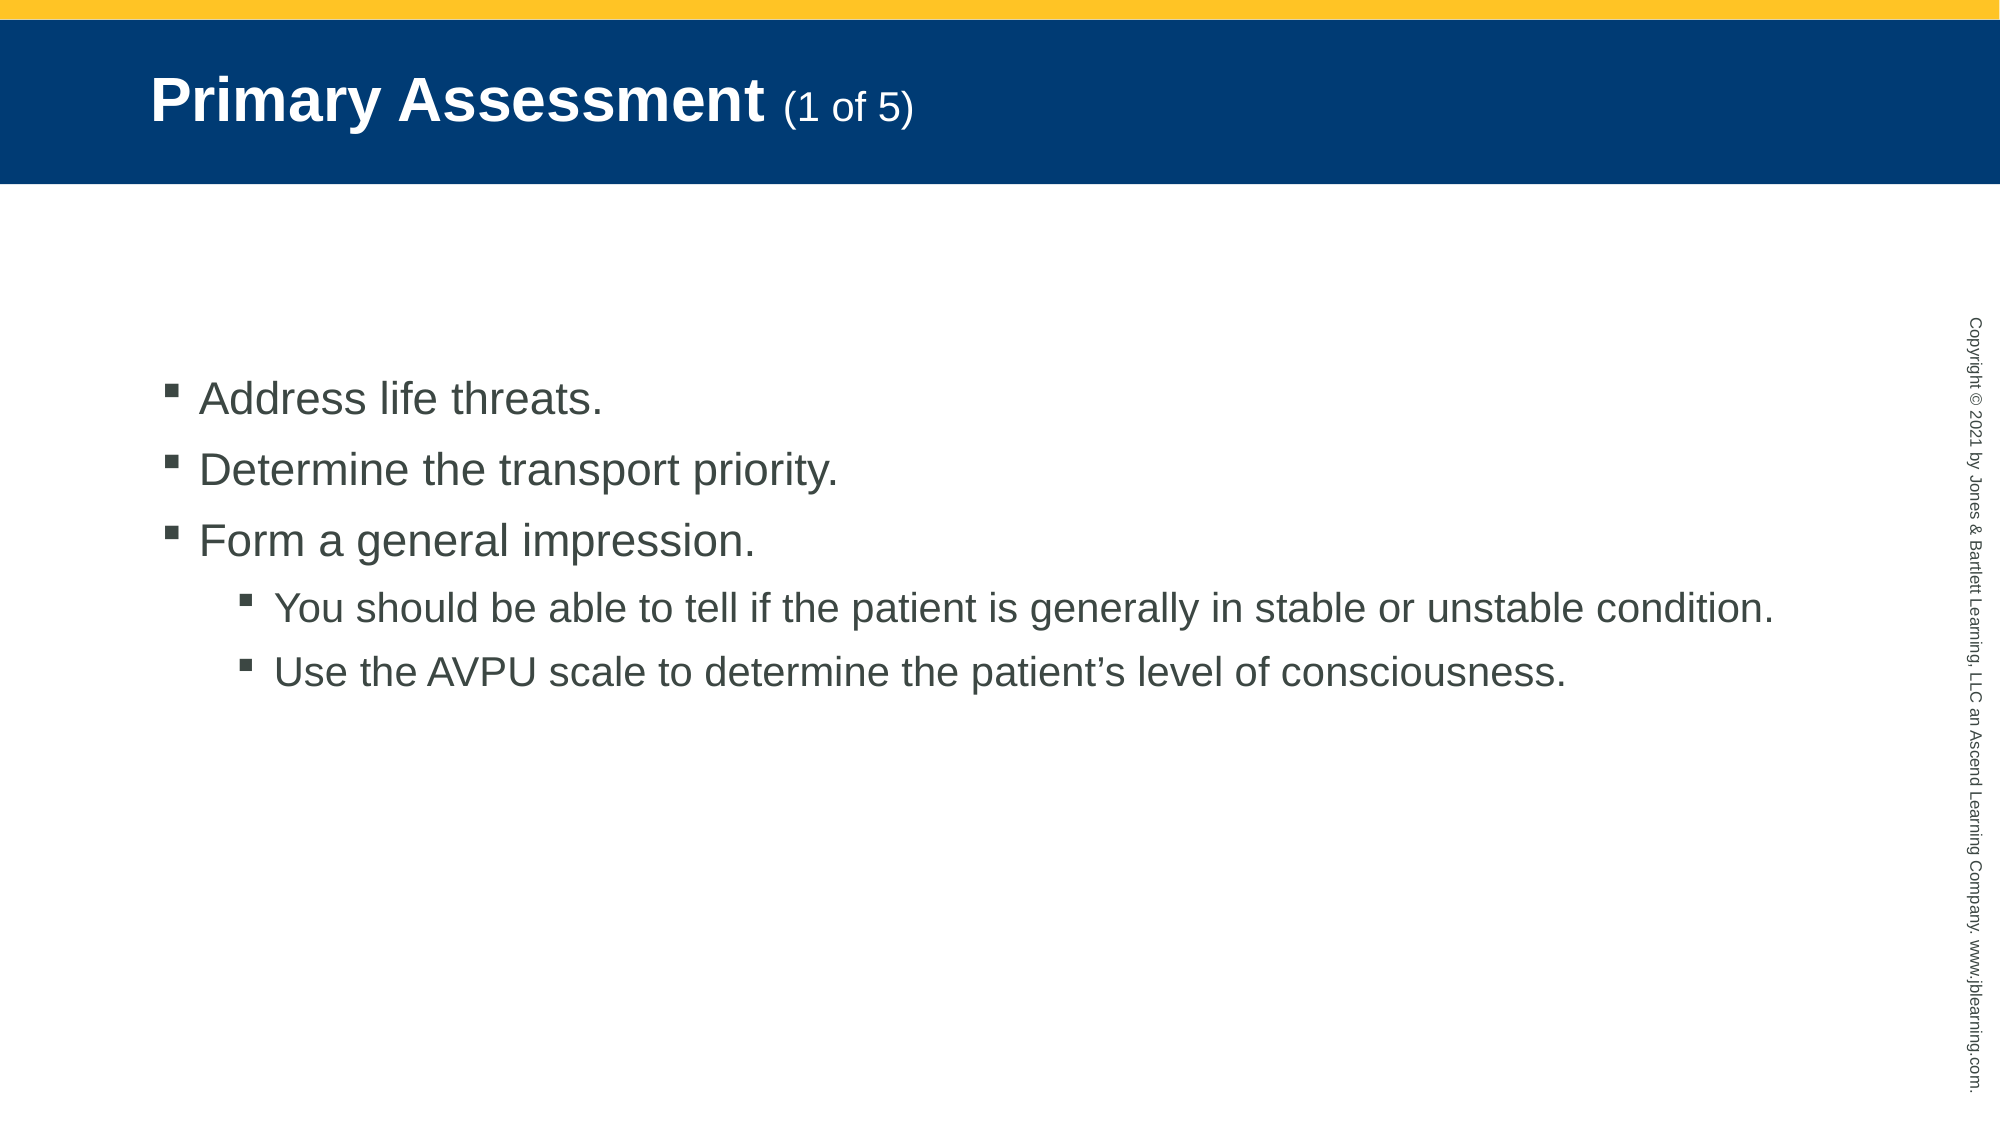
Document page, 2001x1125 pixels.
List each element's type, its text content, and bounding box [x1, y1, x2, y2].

list Address life threats. Determine the transport priority. Form a general impression. You should be able to tell if the patient is generally in stable or unstable condition. Use the AVPU scale to determine the patient’s level of consciousness. [146, 361, 1859, 1016]
title Primary Assessment (1 of 5) [0, 19, 2000, 185]
